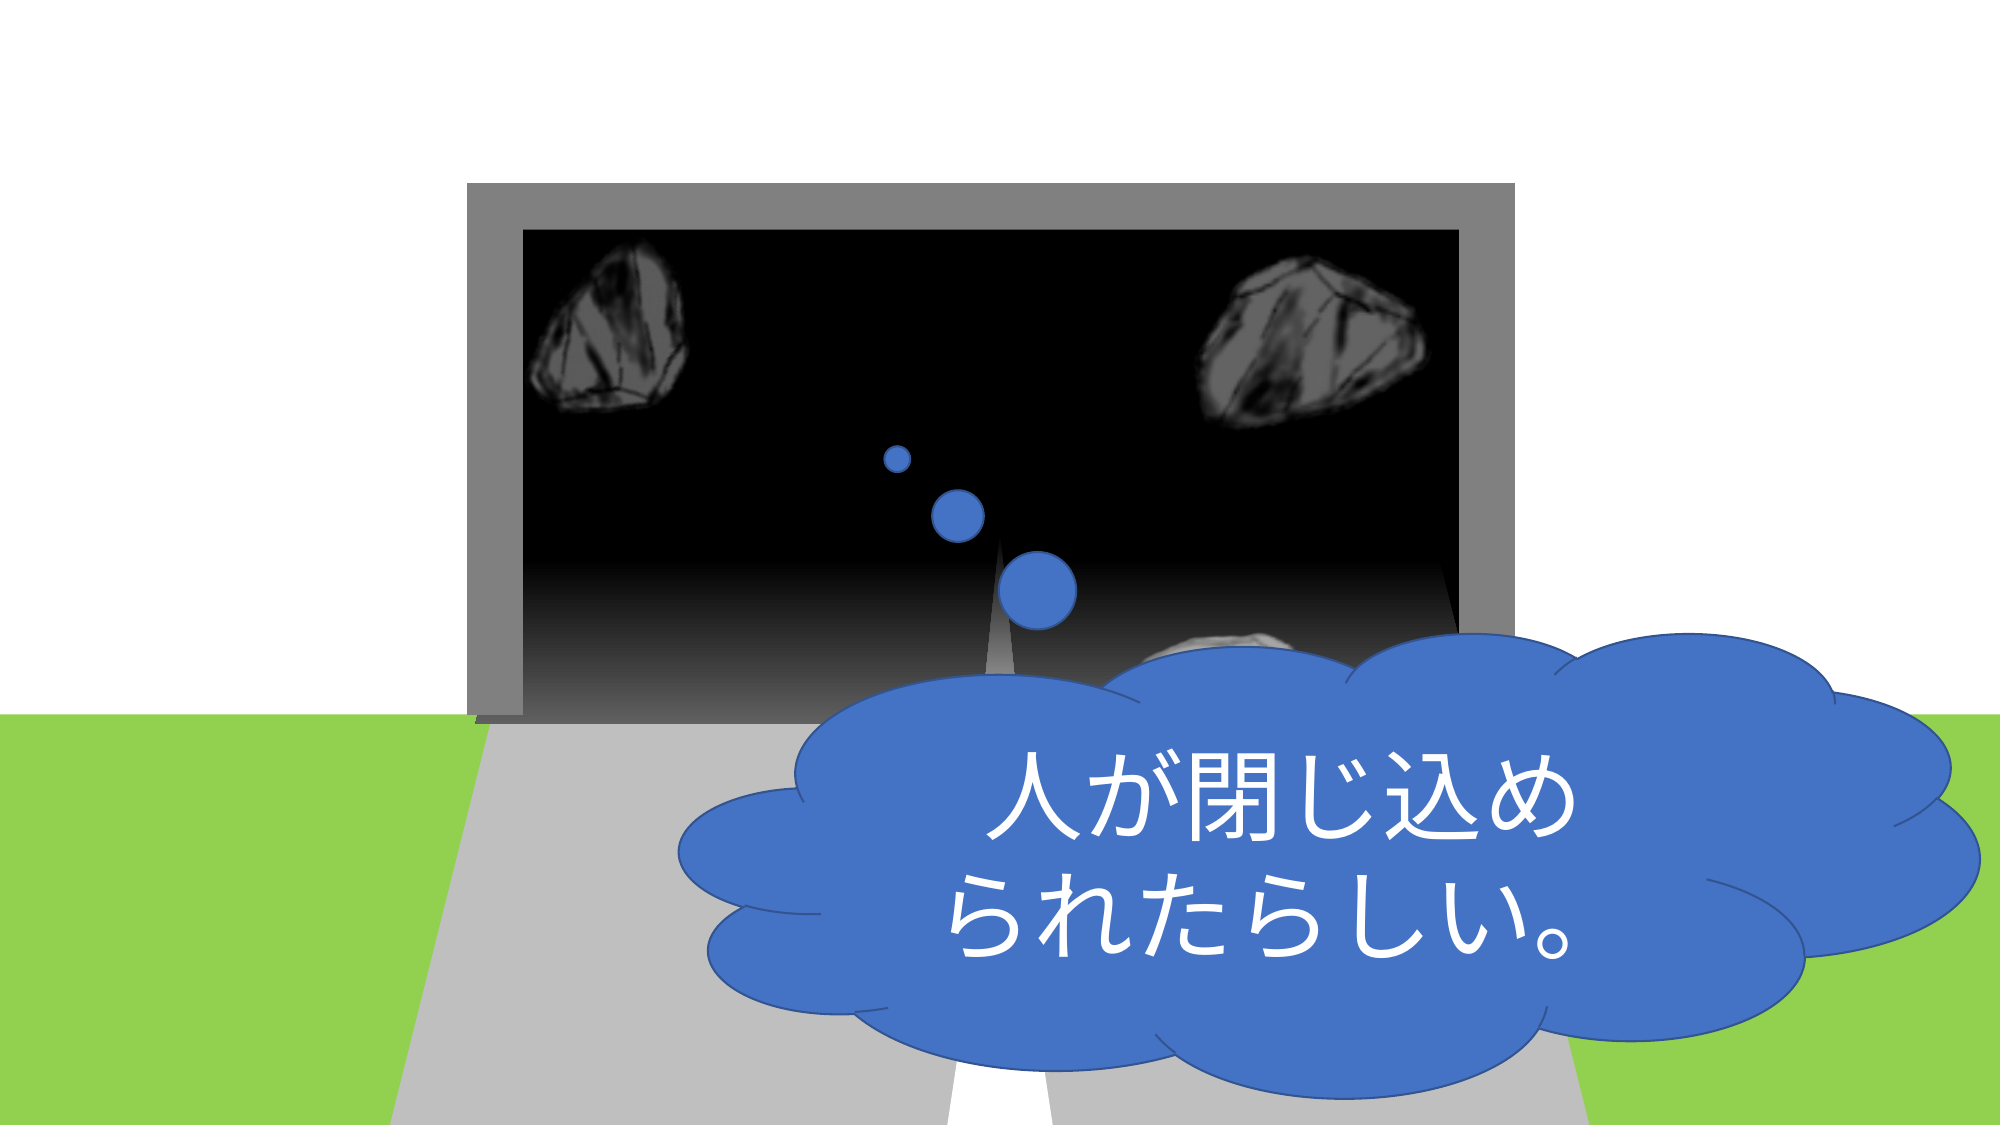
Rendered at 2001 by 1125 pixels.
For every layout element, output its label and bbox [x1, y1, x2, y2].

picture [1177, 241, 1444, 435]
text_box [0, 183, 2000, 1125]
picture [1173, 593, 1605, 974]
picture [506, 261, 712, 435]
